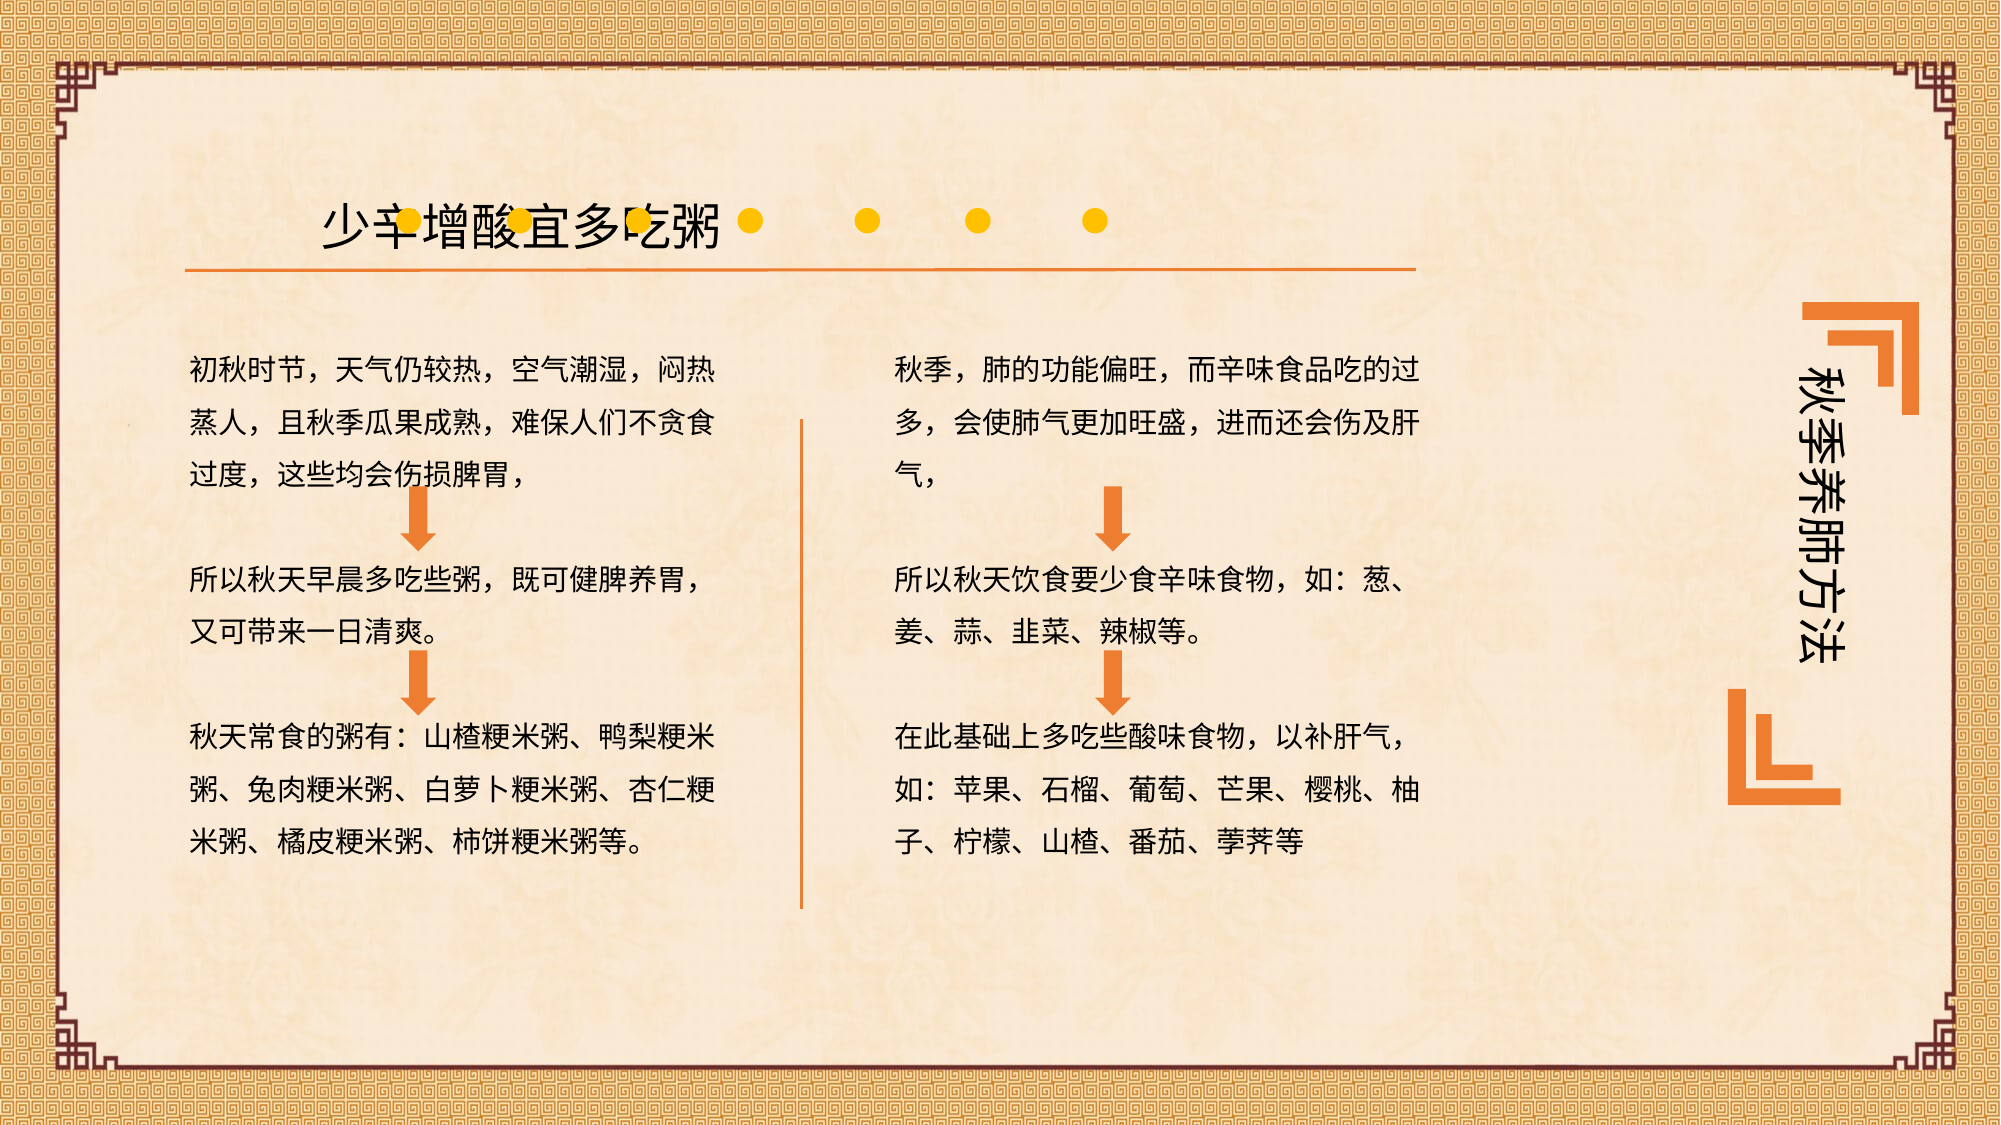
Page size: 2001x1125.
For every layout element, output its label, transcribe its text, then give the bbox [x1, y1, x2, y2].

picture [0, 0, 2000, 1125]
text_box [184, 157, 1416, 281]
text_box 秋季，肺的功能偏旺，而辛味食品吃的过多，会使肺气更加旺盛，进而还会伤及肝气， 所以秋天饮食要少食辛味食物，如：葱、姜、蒜、韭菜、辣椒等。 在此基础上多吃些酸味食物，以补肝气，如：苹果、石榴、葡萄、芒果、樱桃、柚子、柠檬、山楂、番茄、荸荠等 [879, 326, 1448, 911]
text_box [1094, 486, 1131, 716]
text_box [400, 486, 437, 716]
text_box 初秋时节，天气仍较热，空气潮湿，闷热蒸人，且秋季瓜果成熟，难保人们不贪食过度，这些均会伤损脾胃， 所以秋天早晨多吃些粥，既可健脾养胃，又可带来一日清爽。 秋天常食的粥有：山楂粳米粥、鸭梨粳米粥、兔肉粳米粥、白萝卜粳米粥、杏仁粳米粥、橘皮粳米粥、柿饼粳米粥等。 [174, 326, 751, 866]
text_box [1727, 301, 1919, 806]
